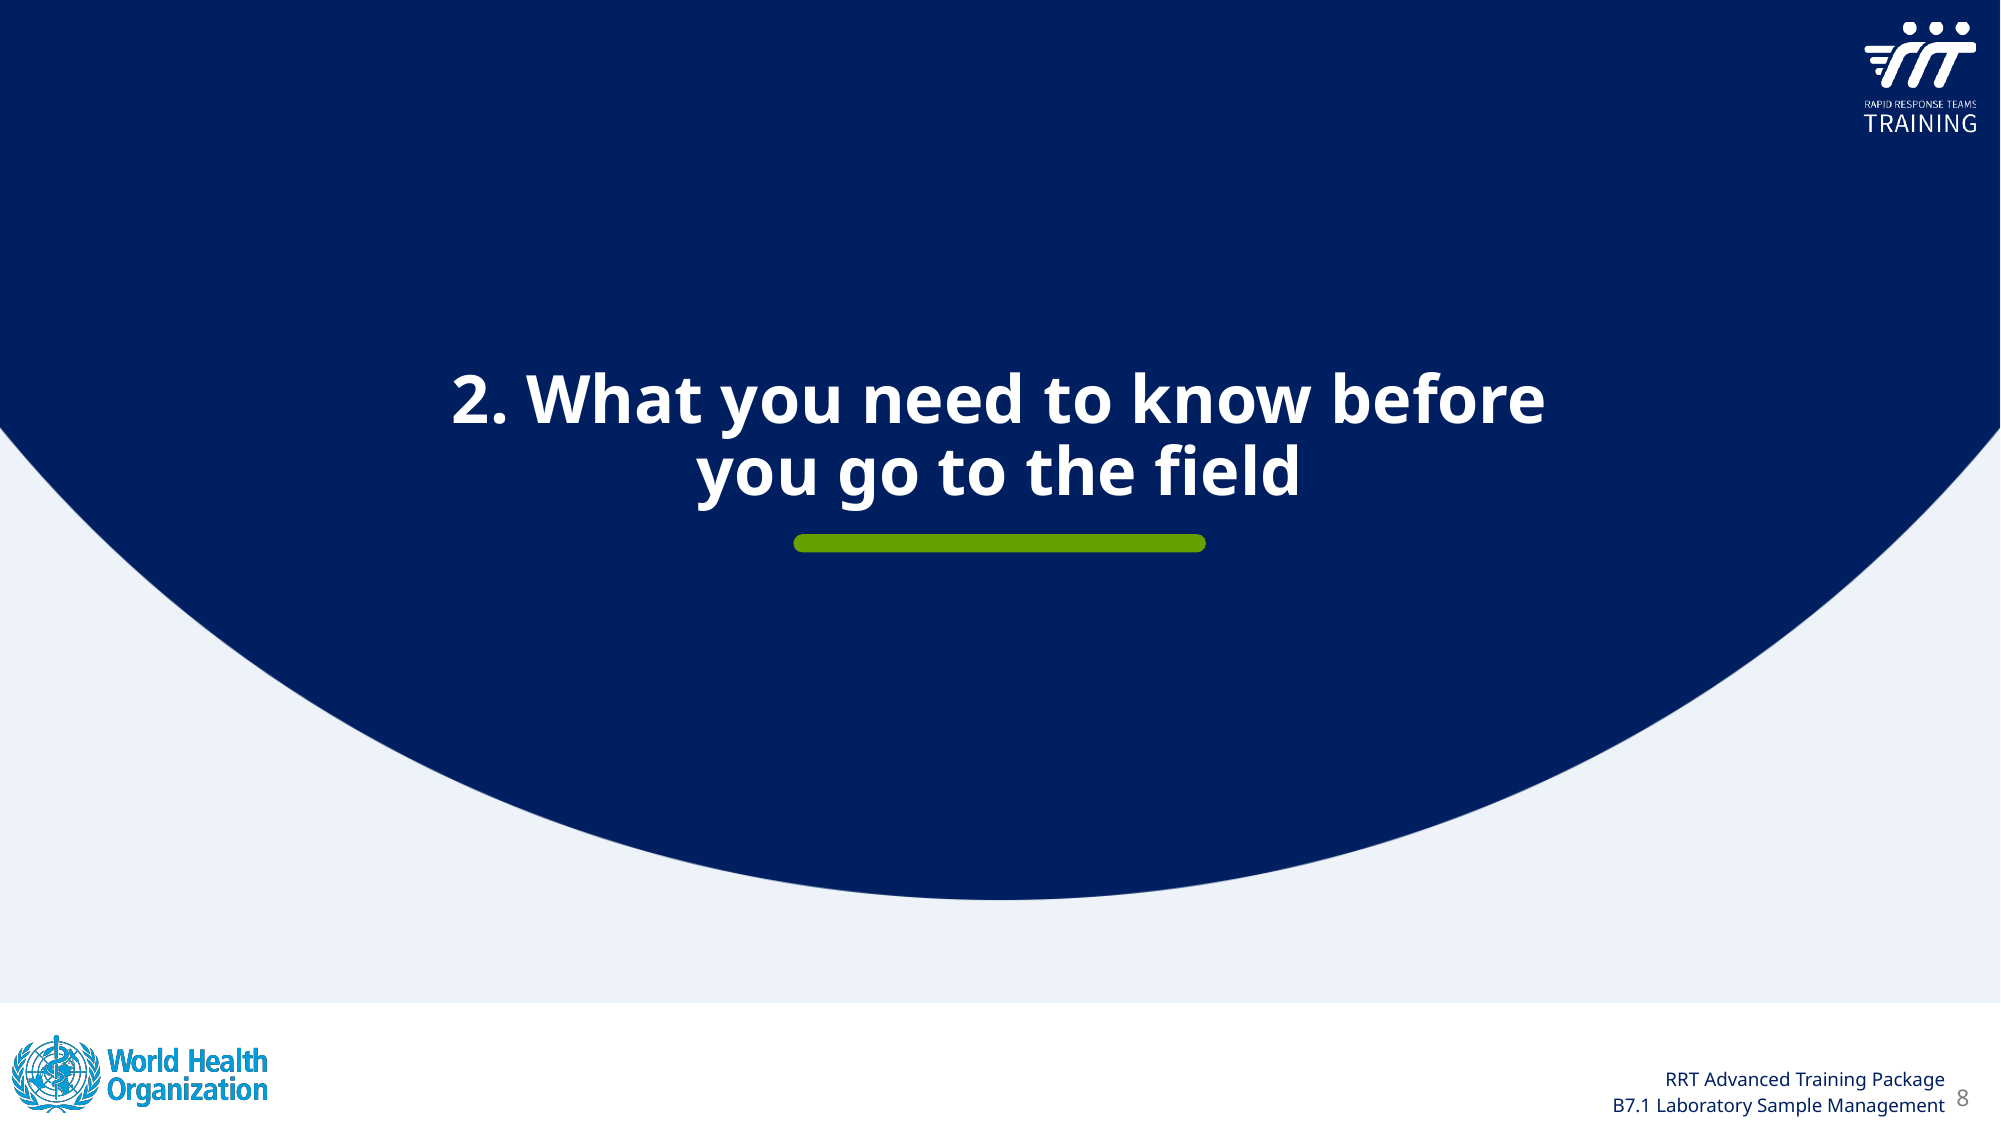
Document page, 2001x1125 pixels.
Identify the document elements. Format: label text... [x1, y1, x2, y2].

picture [12, 1035, 54, 1068]
picture [71, 1053, 90, 1091]
picture [46, 1056, 54, 1062]
picture [12, 1083, 48, 1113]
picture [40, 1062, 47, 1070]
picture [30, 1083, 37, 1091]
picture [36, 1088, 78, 1105]
picture [50, 1108, 62, 1113]
picture [59, 1035, 267, 1113]
picture [22, 1062, 26, 1077]
text_box 2. What you need to know before you go to the field [427, 284, 1573, 592]
picture [0, 0, 2001, 1003]
picture [34, 1054, 43, 1078]
picture [24, 1054, 36, 1087]
